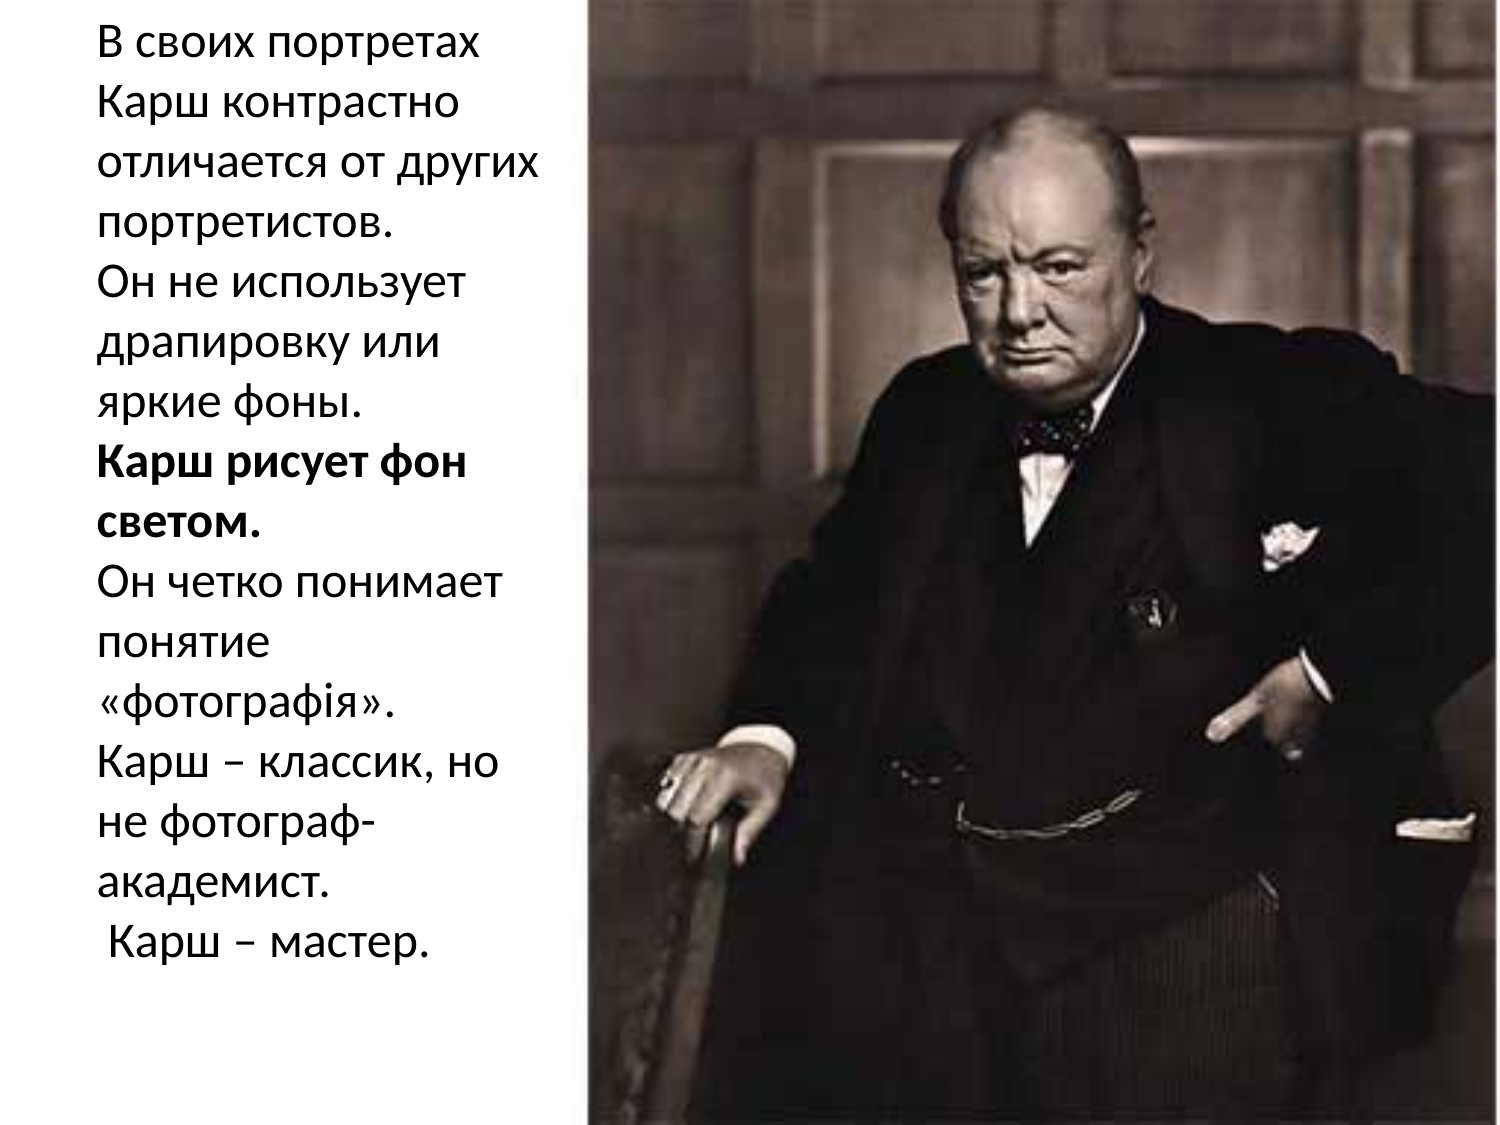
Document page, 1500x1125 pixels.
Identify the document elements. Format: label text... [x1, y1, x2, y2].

text_box В своих портретах Карш контрастно отличается от других портретистов. Он не использует драпировку или яркие фоны. Карш рисует фон светом. Он четко понимает понятие «фотографія». Карш – классик, но не фотограф-академист. Карш – мастер. [81, 0, 478, 975]
picture [480, 0, 1500, 1125]
